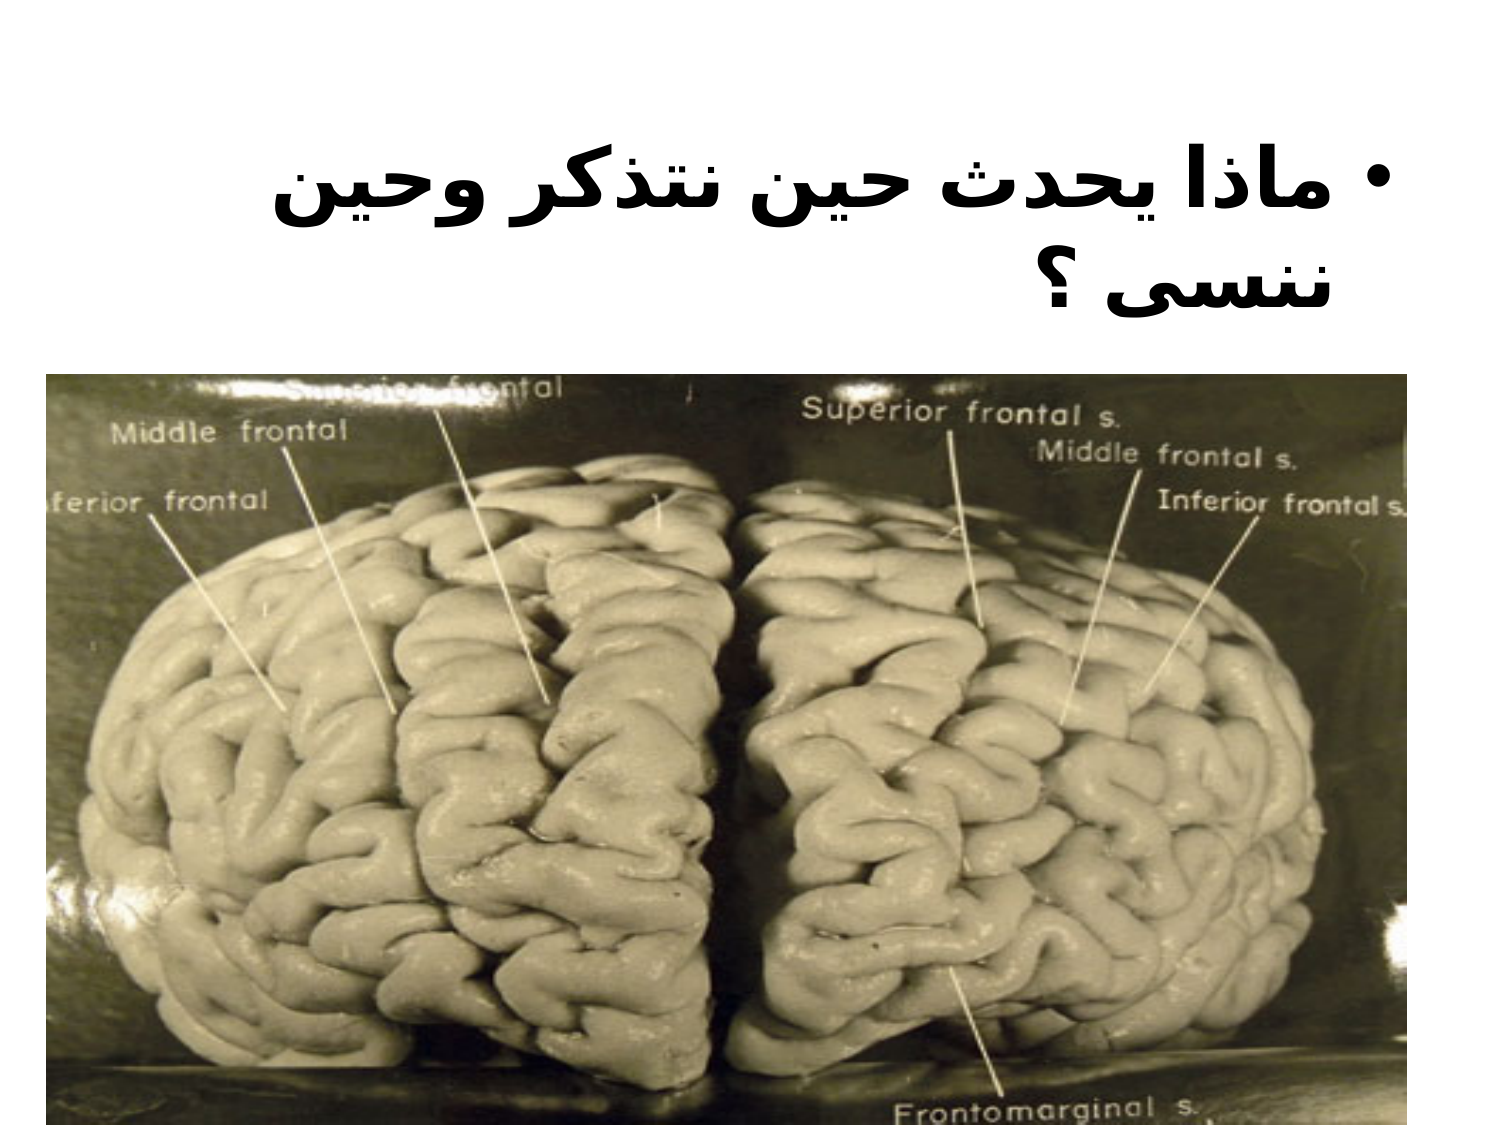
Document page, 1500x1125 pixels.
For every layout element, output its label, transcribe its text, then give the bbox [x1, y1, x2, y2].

picture [46, 374, 1407, 1125]
list ماذا يحدث حين نتذكر وحين ننسى ؟ [58, 117, 1409, 377]
